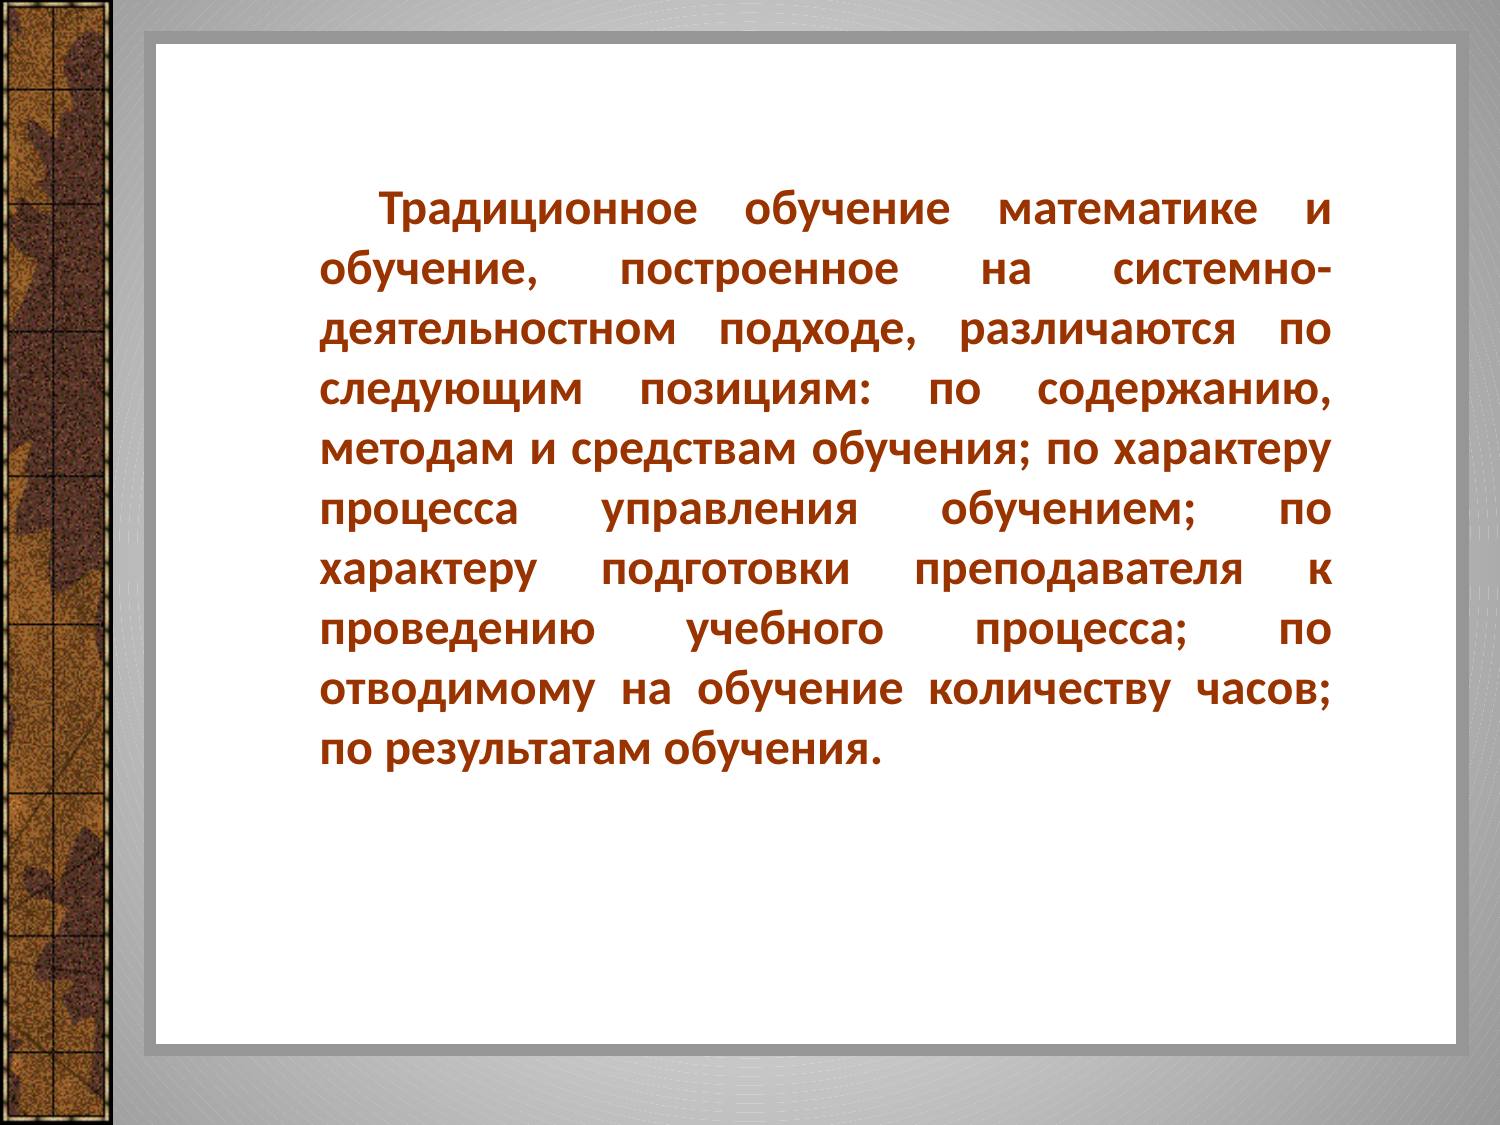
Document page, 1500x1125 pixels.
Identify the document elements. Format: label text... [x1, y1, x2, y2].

picture [0, 0, 113, 1125]
text_box Традиционное обучение математике и обучение, построенное на системно-деятельностном подходе, различаются по следующим позициям: по содержанию, методам и средствам обучения; по характеру процесса управления обучением; по характеру подготовки преподавателя к проведению учебного процесса; по отводимому на обучение количеству часов; по результатам обучения. [304, 167, 1348, 782]
